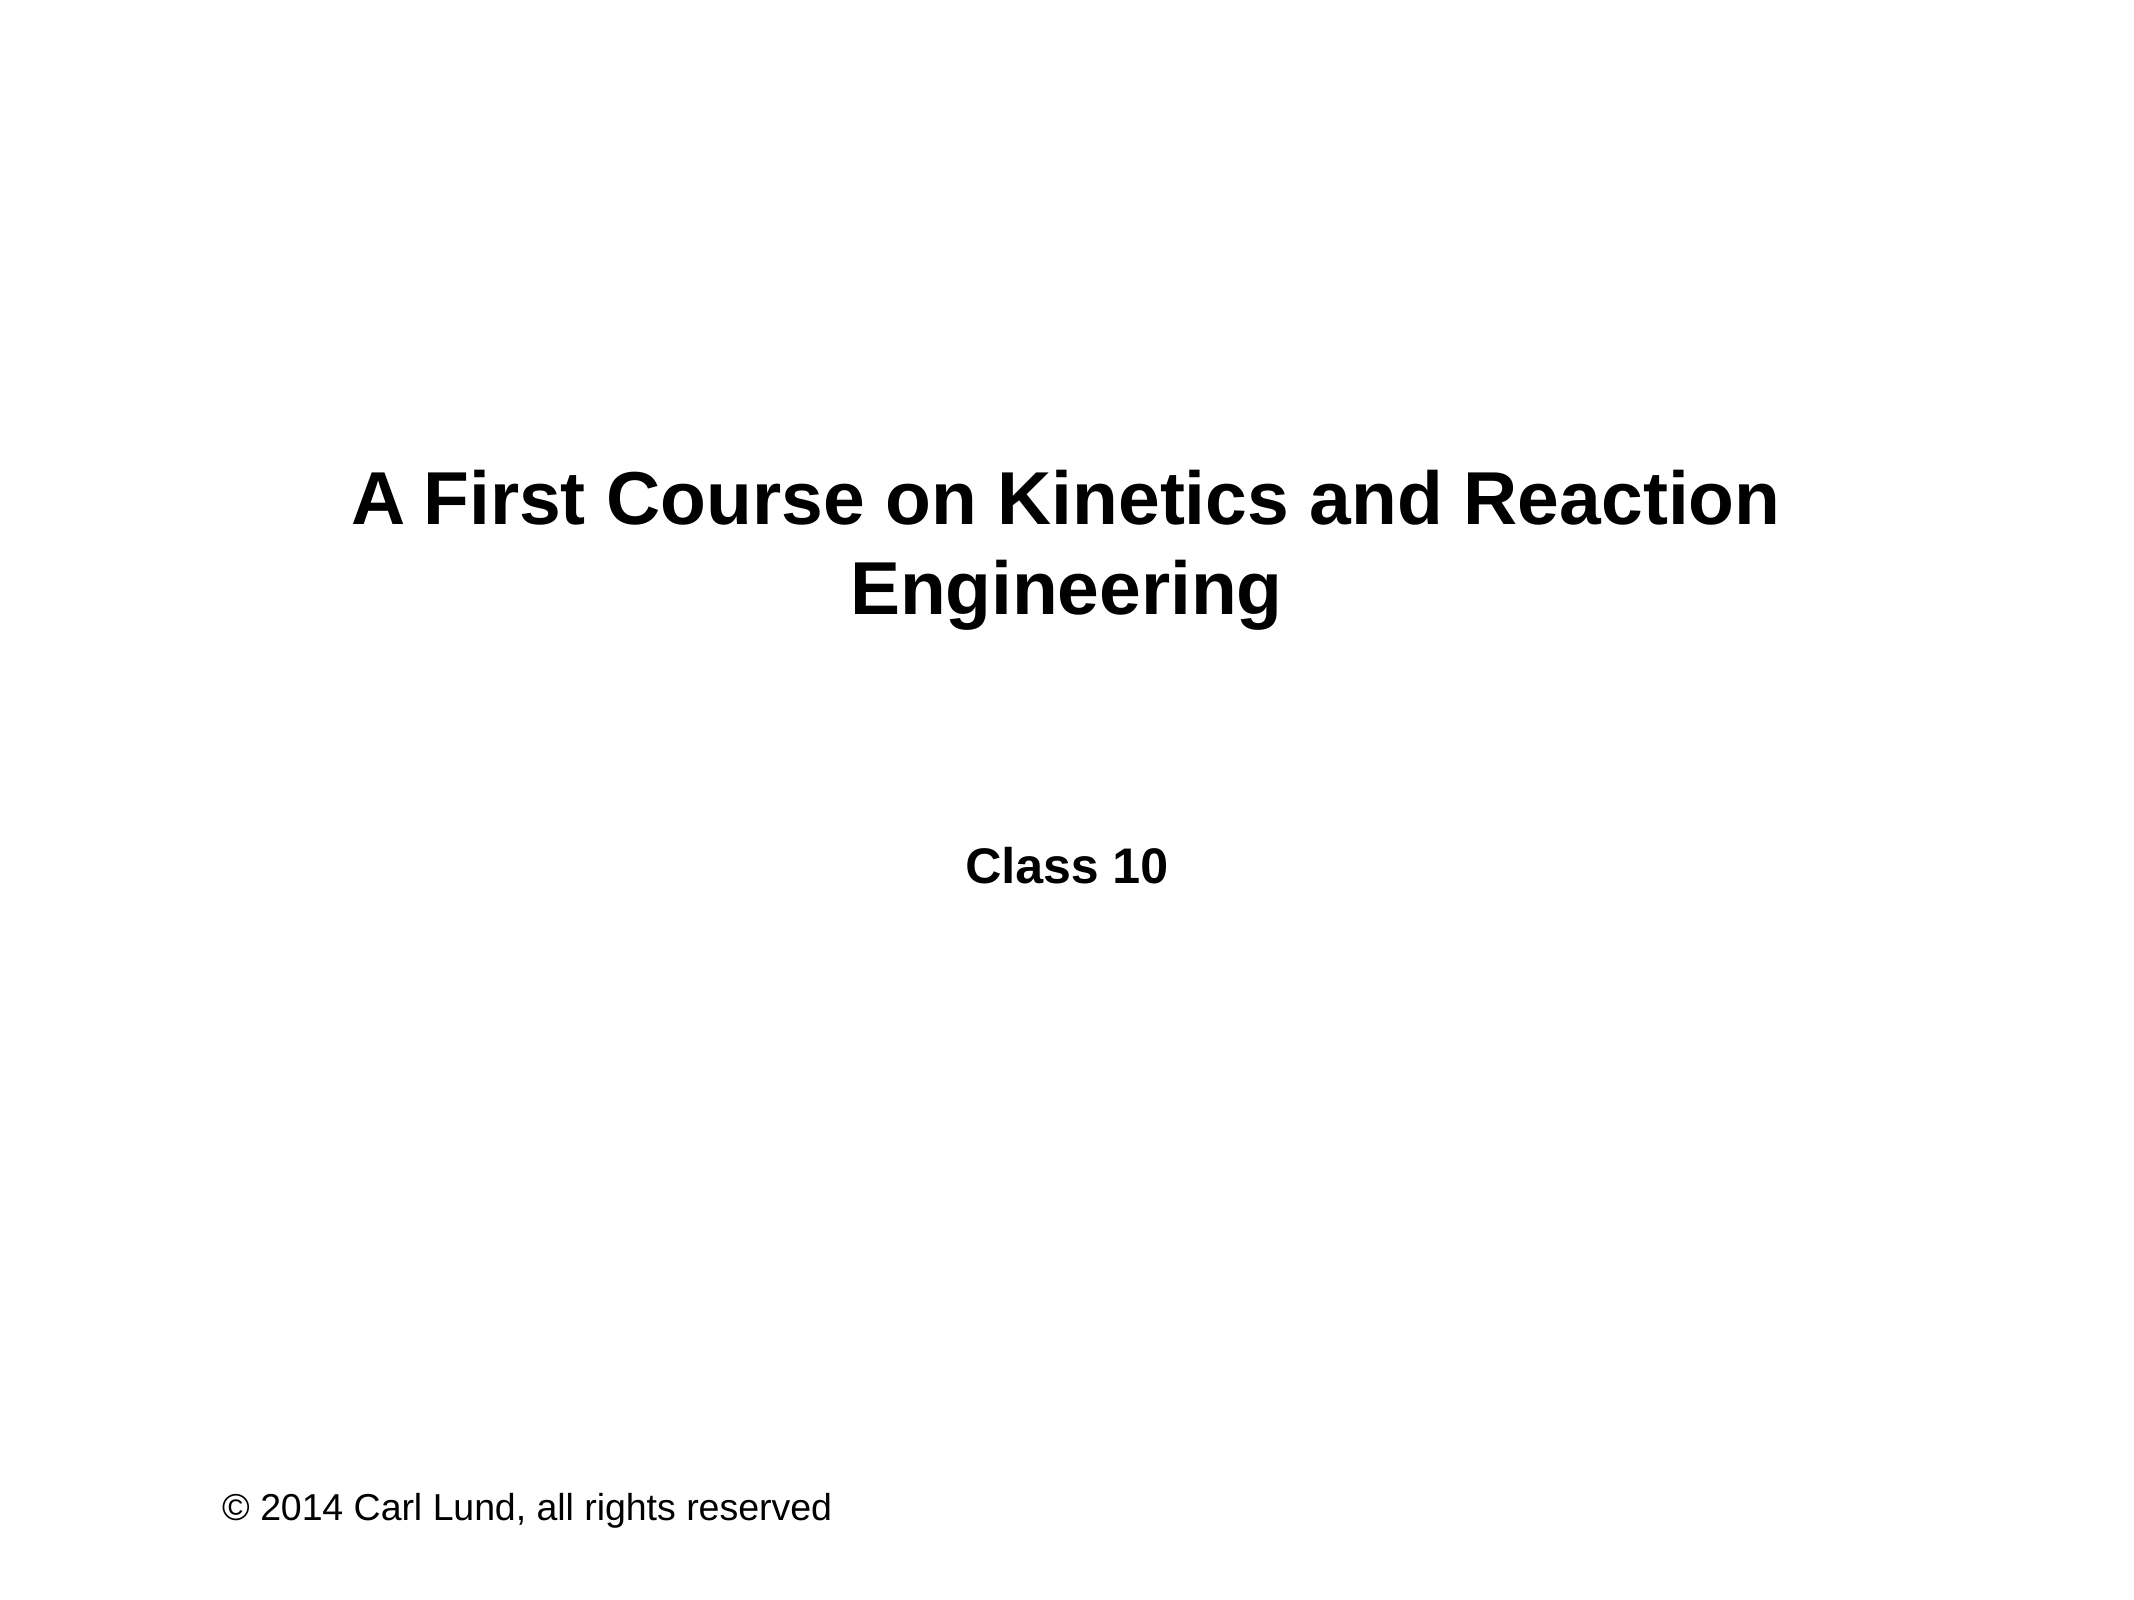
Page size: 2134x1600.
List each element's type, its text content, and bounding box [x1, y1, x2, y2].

title A First Course on Kinetics and Reaction Engineering [208, 268, 1925, 811]
list Class 10 [208, 825, 1925, 1461]
